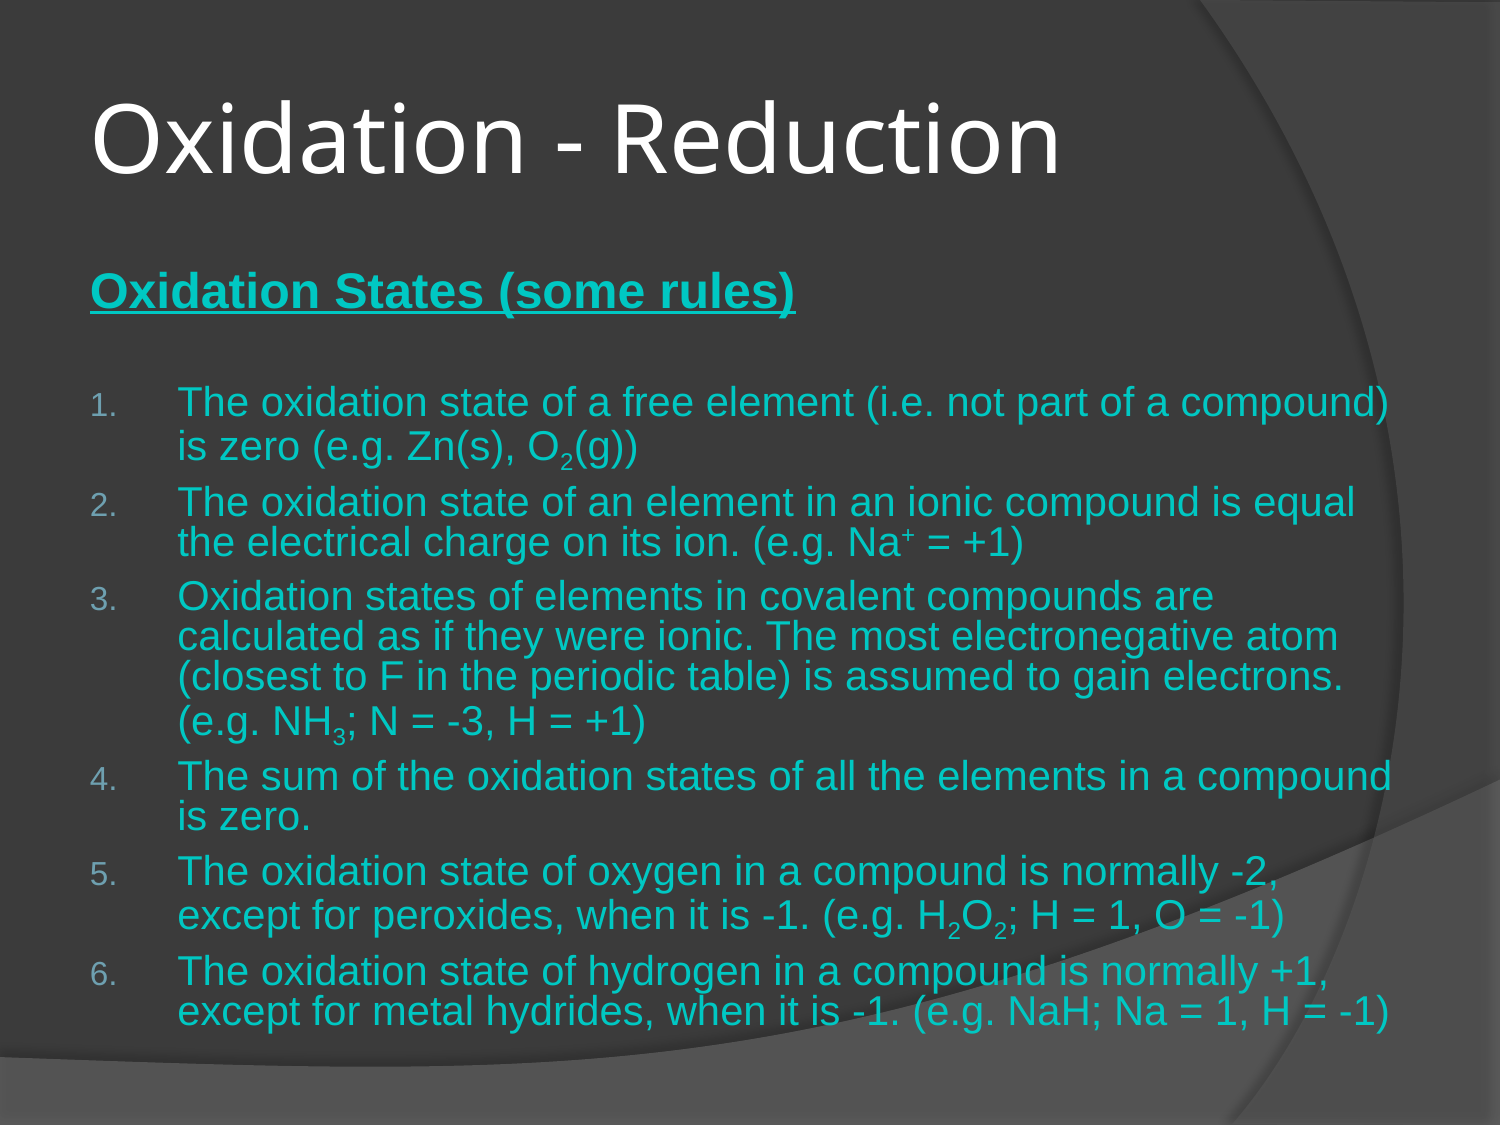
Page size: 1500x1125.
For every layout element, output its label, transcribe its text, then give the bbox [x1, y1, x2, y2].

text_box Oxidation - Reduction [74, 70, 1425, 233]
text_box Oxidation States (some rules) The oxidation state of a free element (i.e. not part of a compound) is zero (e.g. Zn(s), O2(g)) The oxidation state of an element in an ionic compound is equal the electrical charge on its ion. (e.g. Na+ = +1) Oxidation states of elements in covalent compounds are calculated as if they were ionic. The most electronegative atom (closest to F in the periodic table) is assumed to gain electrons. (e.g. NH3; N = -3, H = +1) The sum of the oxidation states of all the elements in a compound is zero. The oxidation state of oxygen in a compound is normally -2, except for peroxides, when it is -1. (e.g. H2O2; H = 1, O = -1) The oxidation state of hydrogen in a compound is normally +1, except for metal hydrides, when it is -1. (e.g. NaH; Na = 1, H = -1) [74, 262, 1425, 1059]
